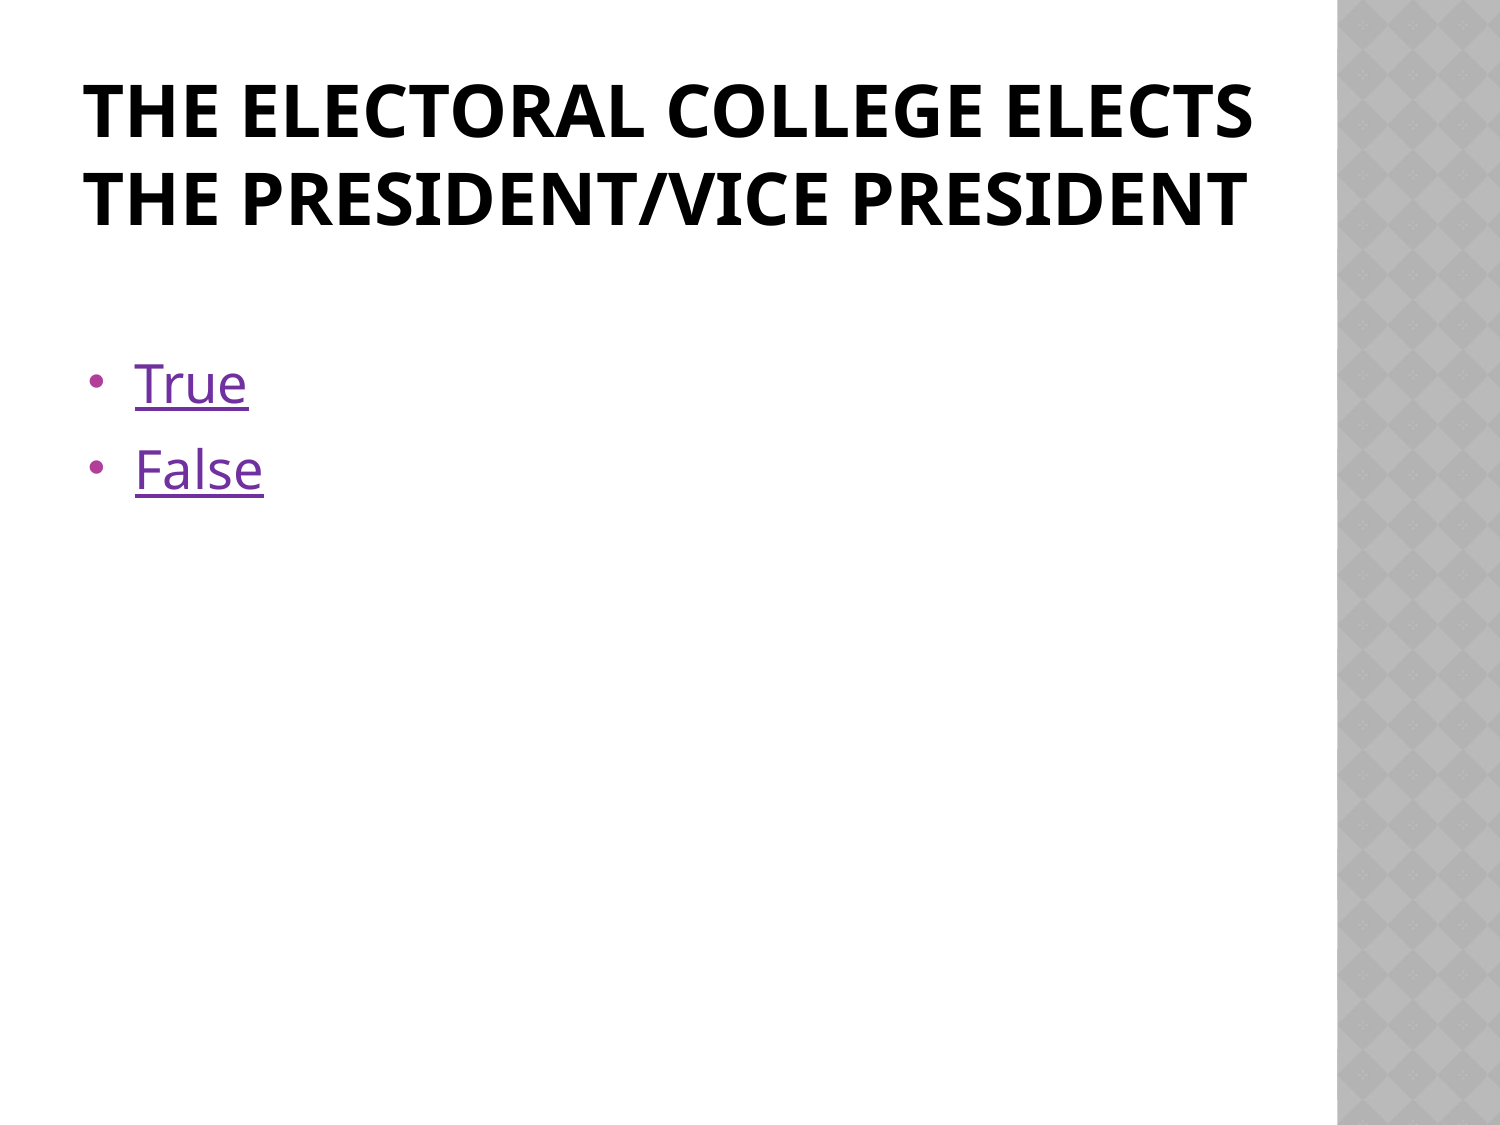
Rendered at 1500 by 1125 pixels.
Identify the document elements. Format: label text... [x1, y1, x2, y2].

list True False [75, 264, 1263, 1059]
title The electoral college elects the president/vice president [75, 52, 1263, 240]
